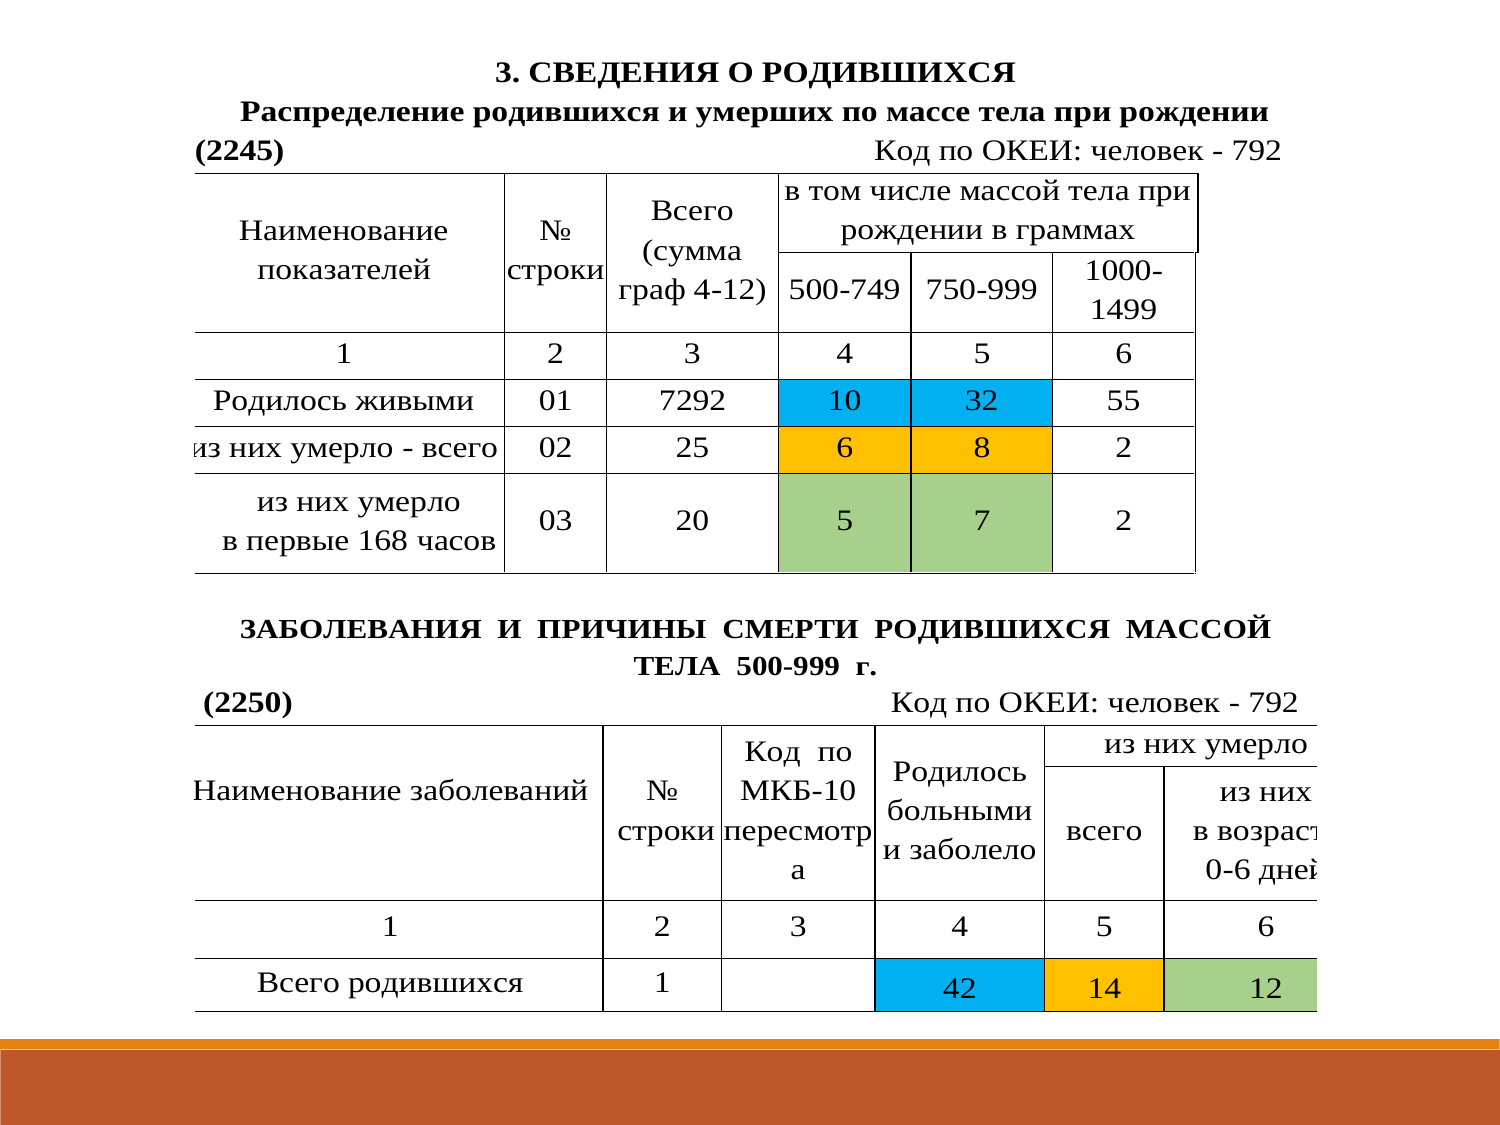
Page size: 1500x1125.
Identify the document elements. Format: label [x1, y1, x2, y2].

picture [194, 54, 1318, 1053]
